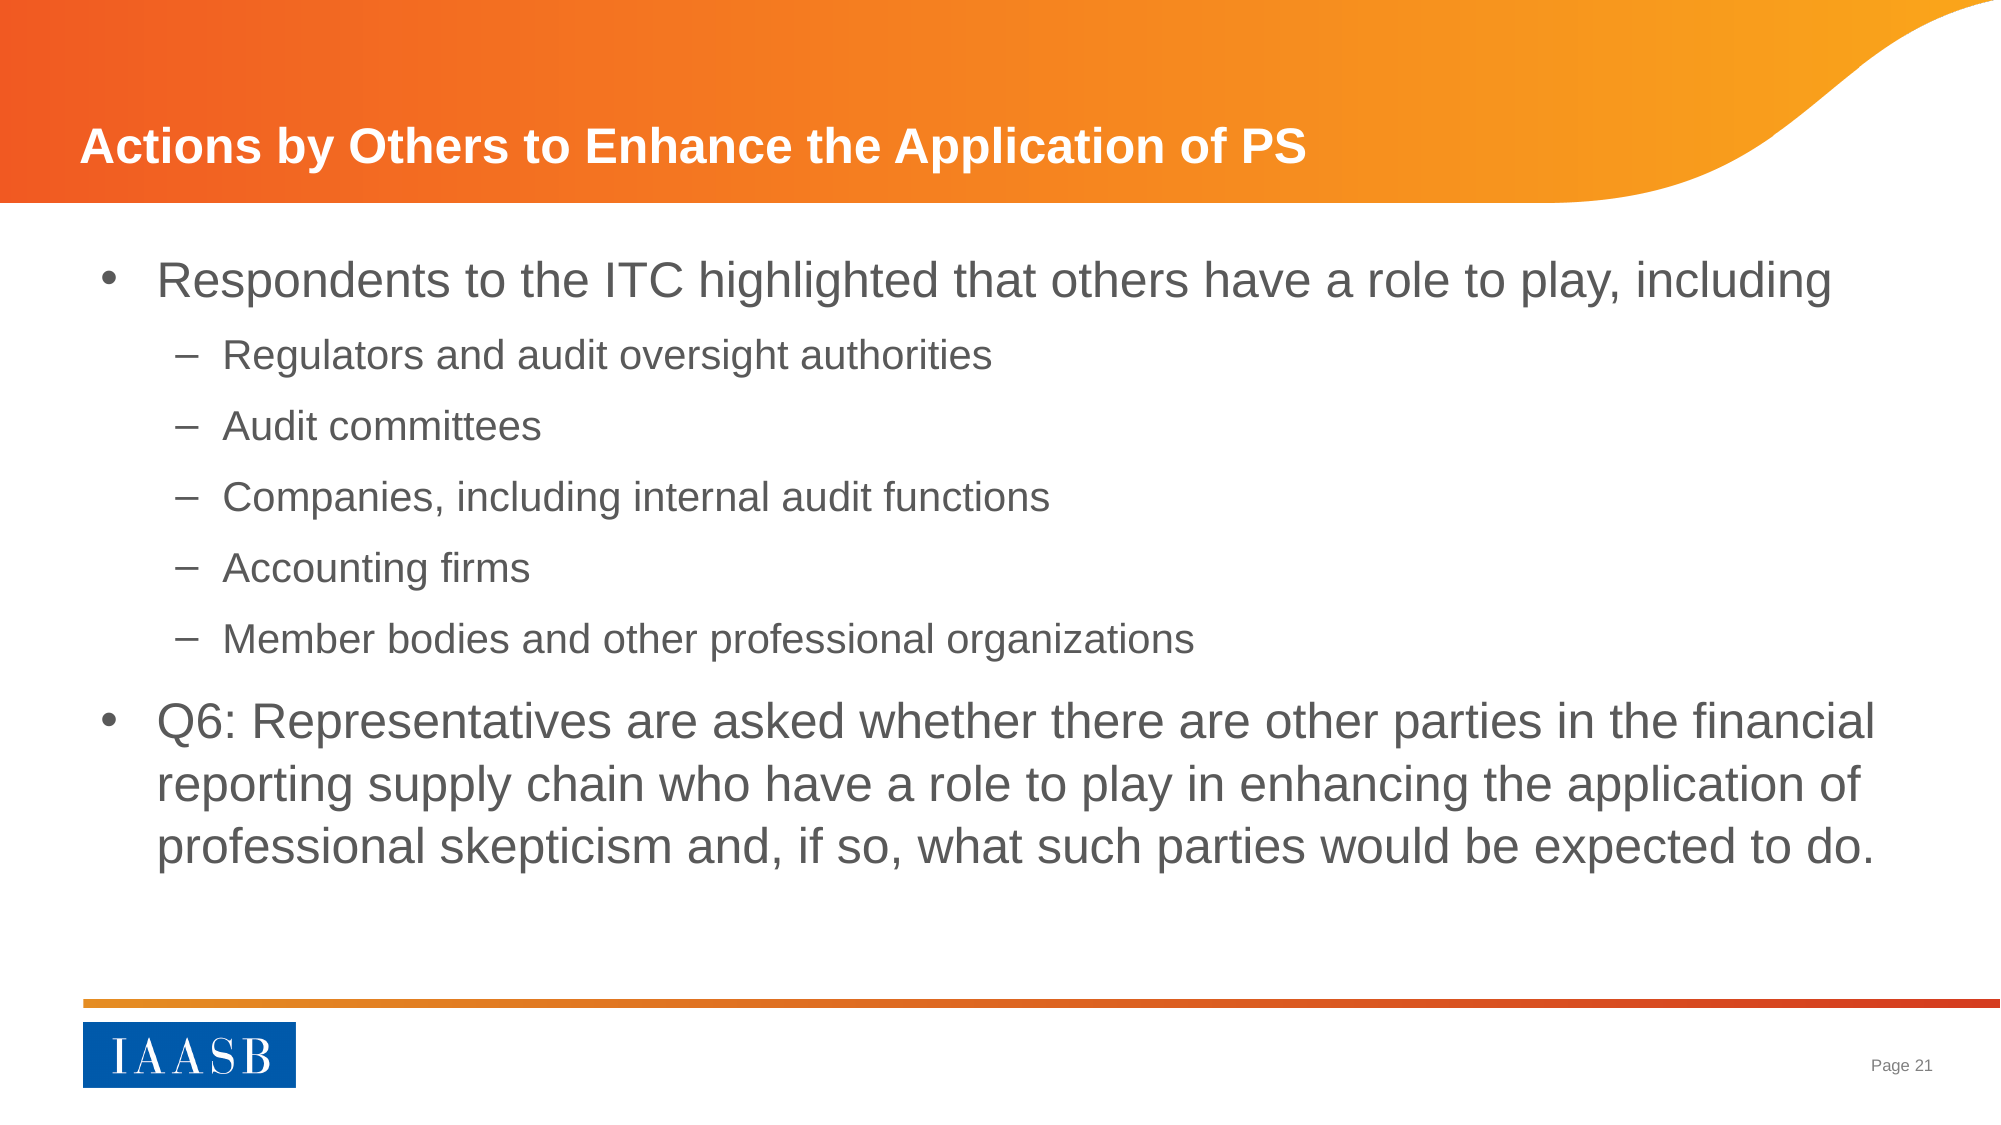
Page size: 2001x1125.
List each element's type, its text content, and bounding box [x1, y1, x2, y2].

picture [83, 1022, 296, 1088]
list Respondents to the ITC highlighted that others have a role to play, including Regulators and audit oversight authorities Audit committees Companies, including internal audit functions Accounting firms Member bodies and other professional organizations Q6: Representatives are asked whether there are other parties in the financial reporting supply chain who have a role to play in enhancing the application of professional skepticism and, if so, what such parties would be expected to do. [85, 237, 1925, 1025]
title Actions by Others to Enhance the Application of PS [79, 87, 1750, 200]
picture [0, 0, 1996, 203]
